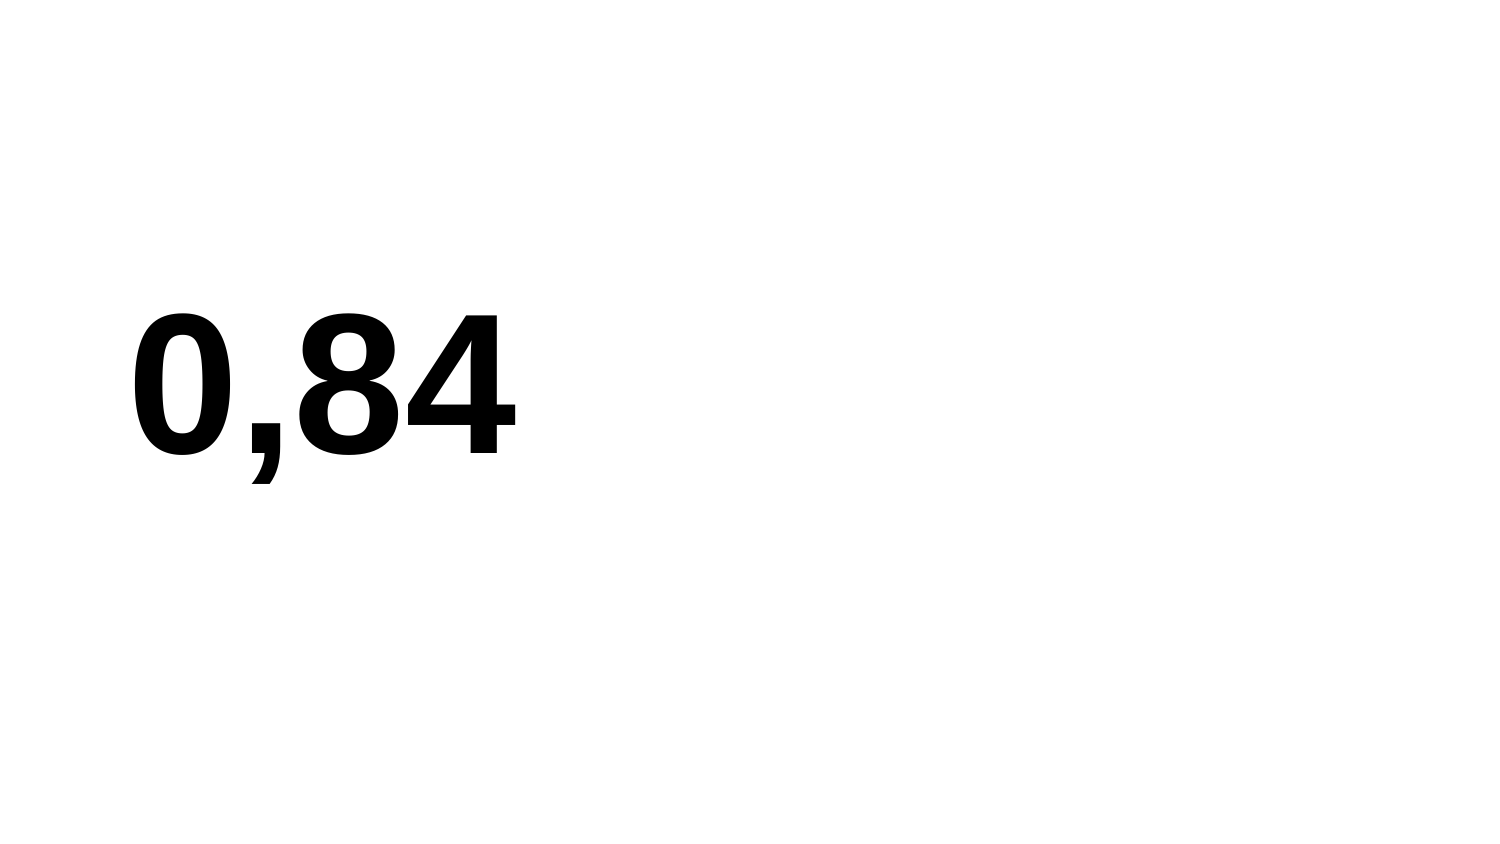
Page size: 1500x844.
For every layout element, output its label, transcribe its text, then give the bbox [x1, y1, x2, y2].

text_box 0,84 [112, 235, 1388, 509]
